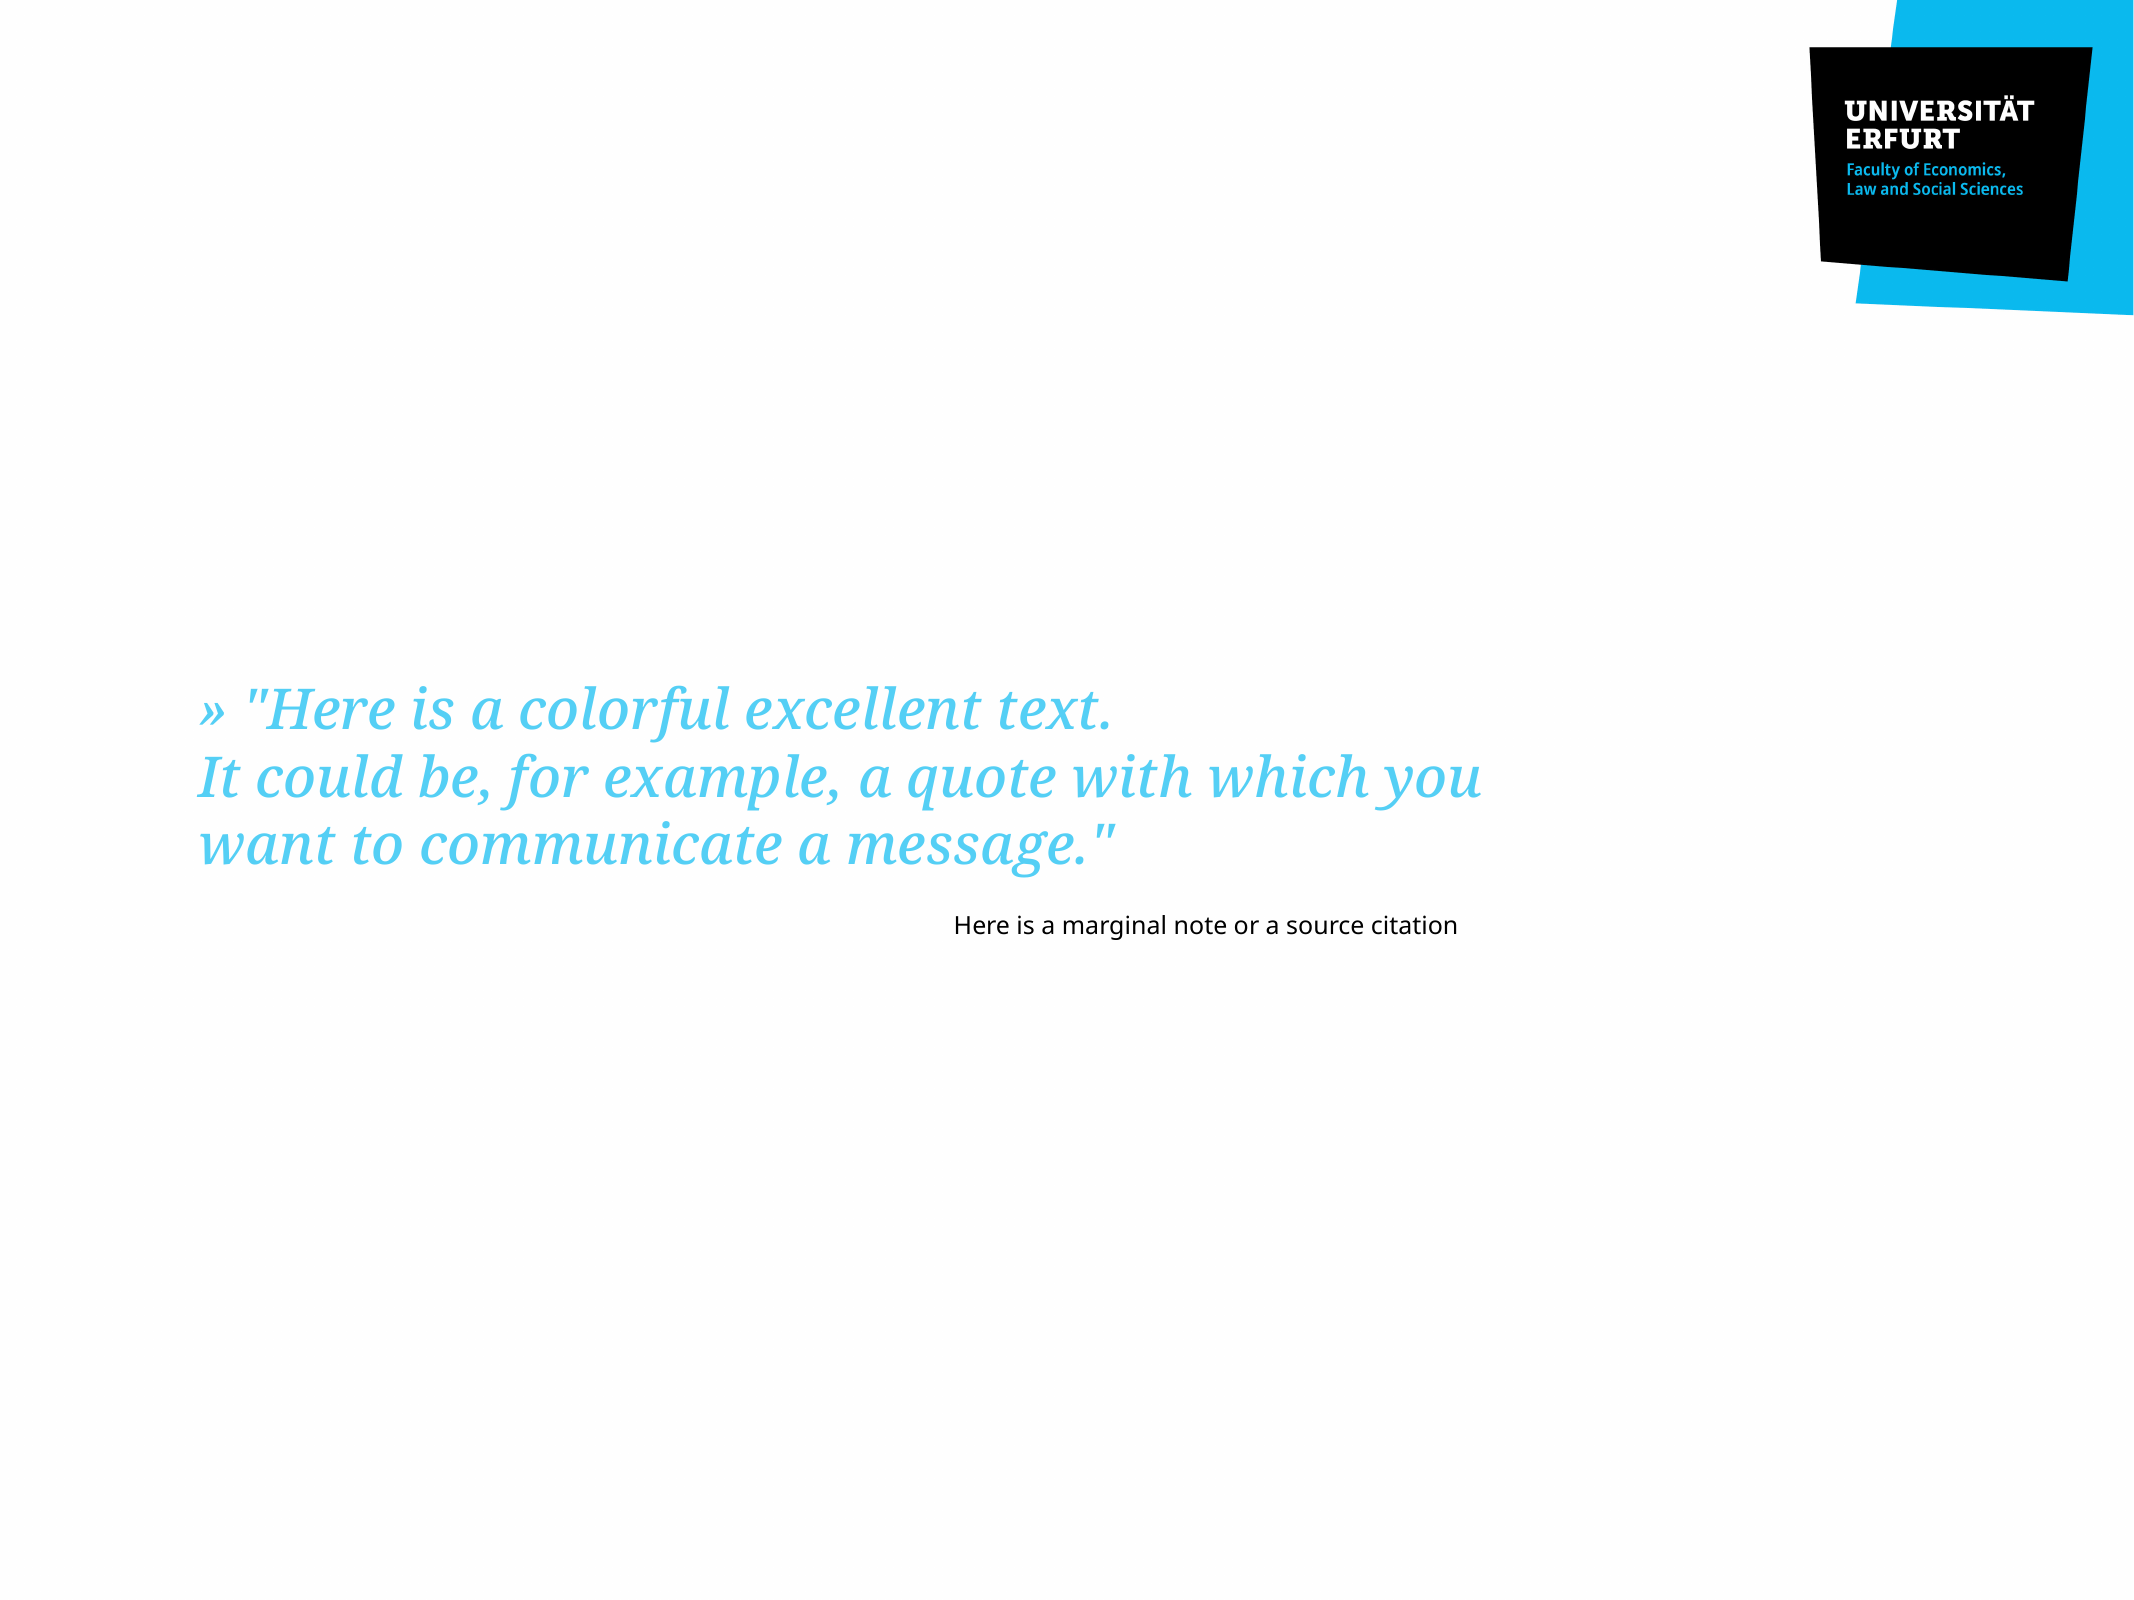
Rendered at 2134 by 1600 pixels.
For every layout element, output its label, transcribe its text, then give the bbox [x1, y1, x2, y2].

picture [0, 0, 2134, 1600]
text_box Here is a marginal note or a source citation [945, 901, 1469, 948]
text_box » "Here is a colorful excellent text. It could be, for example, a quote with which you want to communicate a message." [190, 665, 1773, 885]
